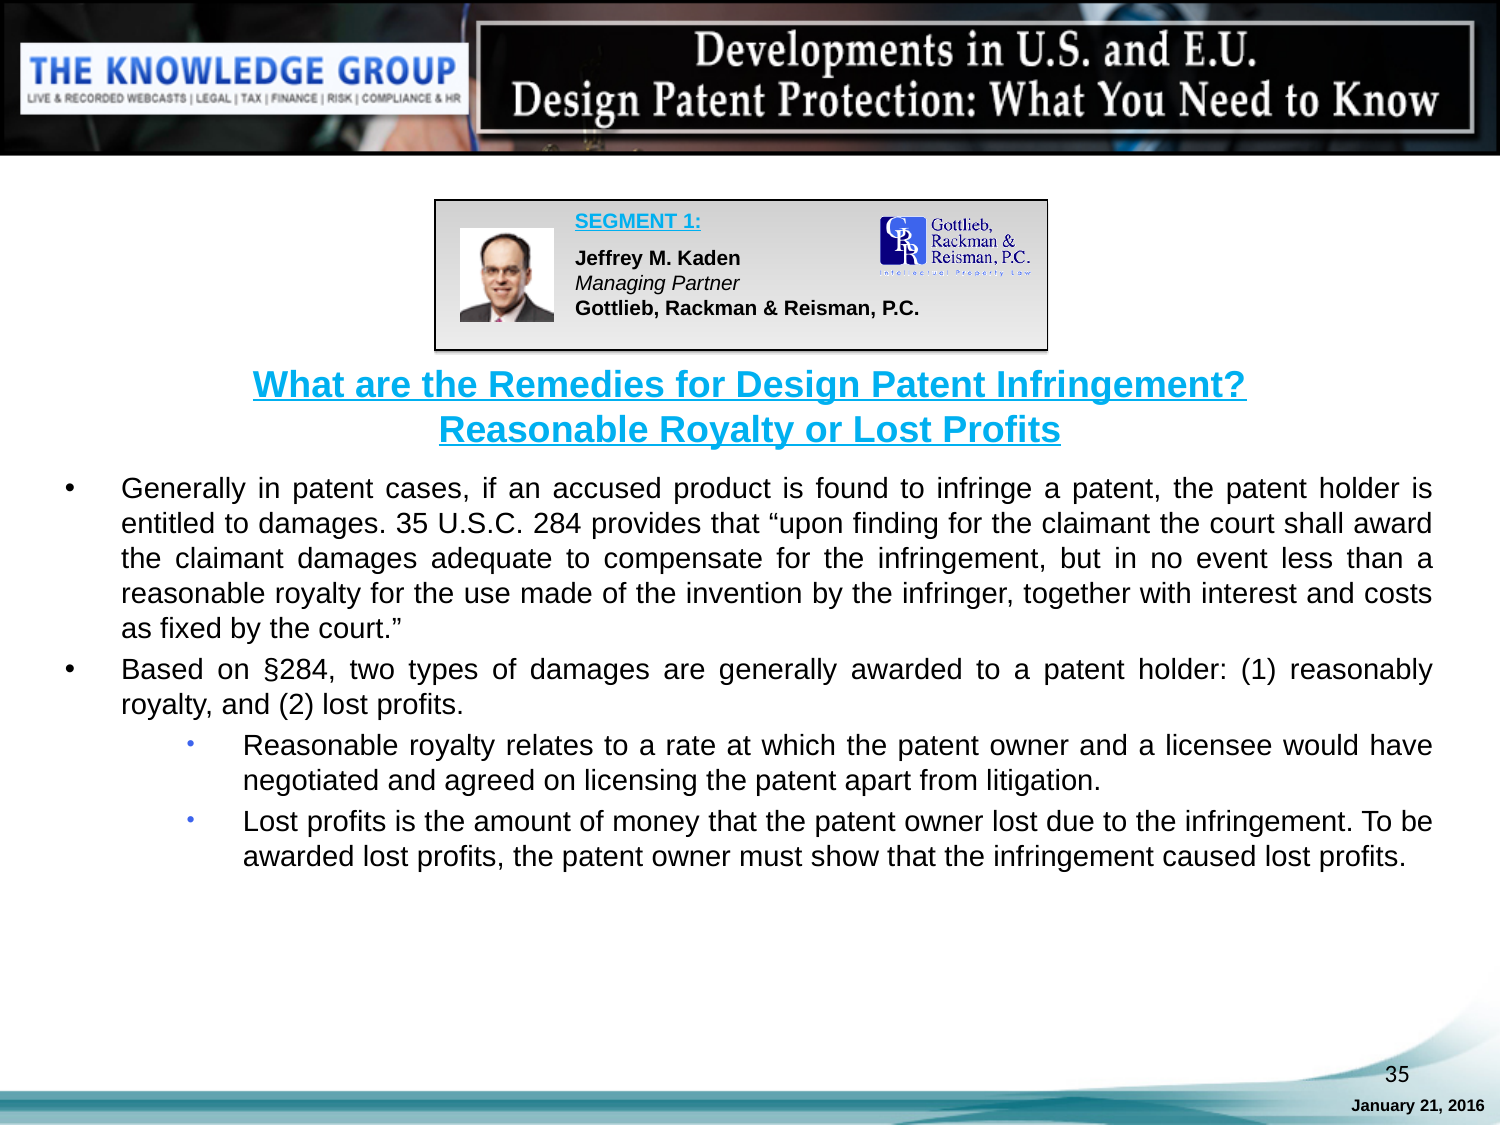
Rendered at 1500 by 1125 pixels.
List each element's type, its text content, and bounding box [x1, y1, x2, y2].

text_box January 21, 2016 [1100, 1087, 1500, 1123]
picture [0, 457, 1500, 1125]
picture [0, 0, 1500, 352]
text_box Generally in patent cases, if an accused product is found to infringe a patent, the patent holder is entitled to damages. 35 U.S.C. 284 provides that “upon finding for the claimant the court shall award the claimant damages adequate to compensate for the infringement, but in no event less than a reasonable royalty for the use made of the invention by the infringer, together with interest and costs as fixed by the court.” Based on §284, two types of damages are generally awarded to a patent holder: (1) reasonably royalty, and (2) lost profits. Reasonable royalty relates to a rate at which the patent owner and a licensee would have negotiated and agreed on licensing the patent apart from litigation. Lost profits is the amount of money that the patent owner lost due to the infringement. To be awarded lost profits, the patent owner must show that the infringement caused lost profits. [50, 462, 1450, 880]
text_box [434, 199, 1048, 351]
slide_number 35 [1074, 1042, 1425, 1103]
text_box What are the Remedies for Design Patent Infringement? Reasonable Royalty or Lost Profits [0, 352, 1500, 457]
